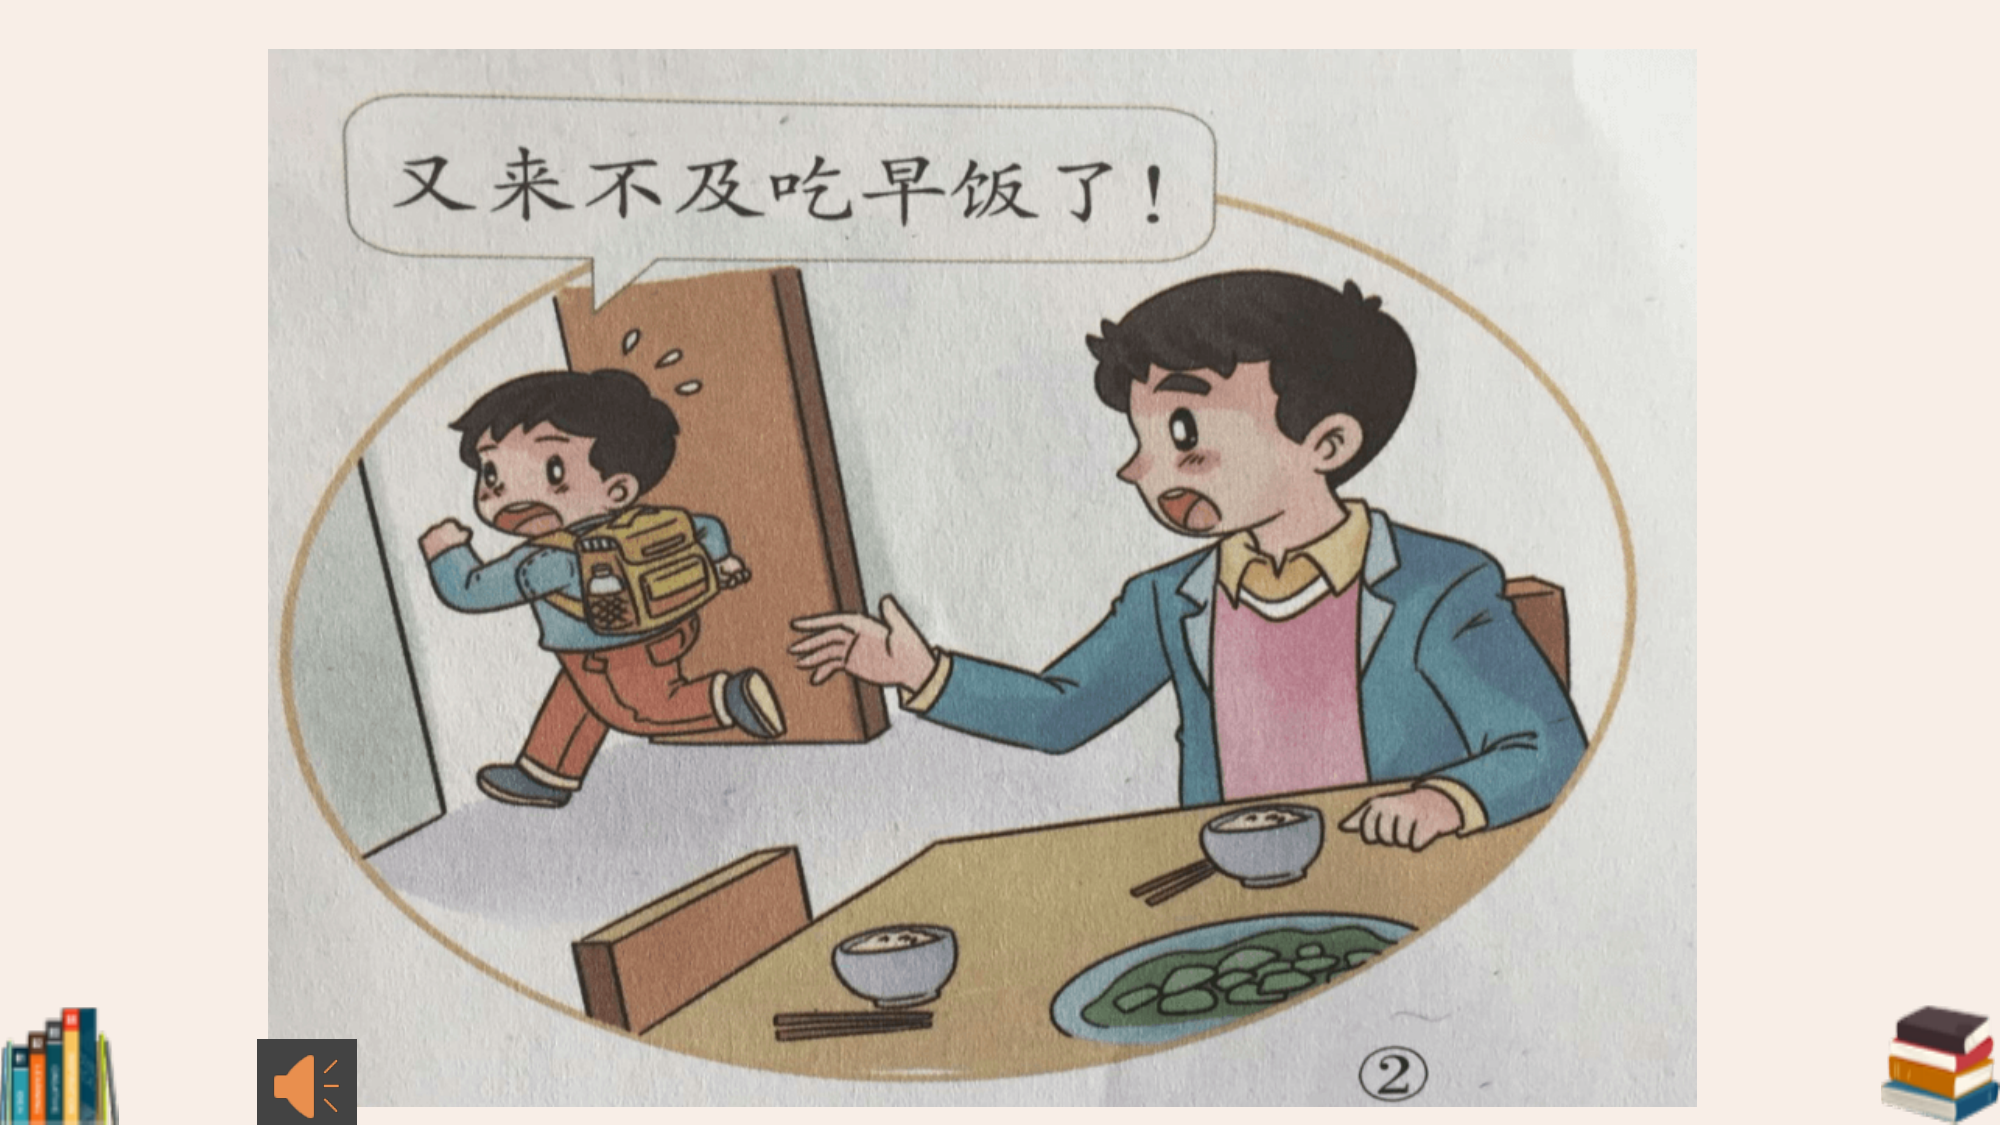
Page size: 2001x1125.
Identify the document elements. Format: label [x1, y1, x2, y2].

picture [0, 1006, 119, 1125]
picture [256, 49, 1697, 1125]
picture [1881, 1005, 2000, 1125]
